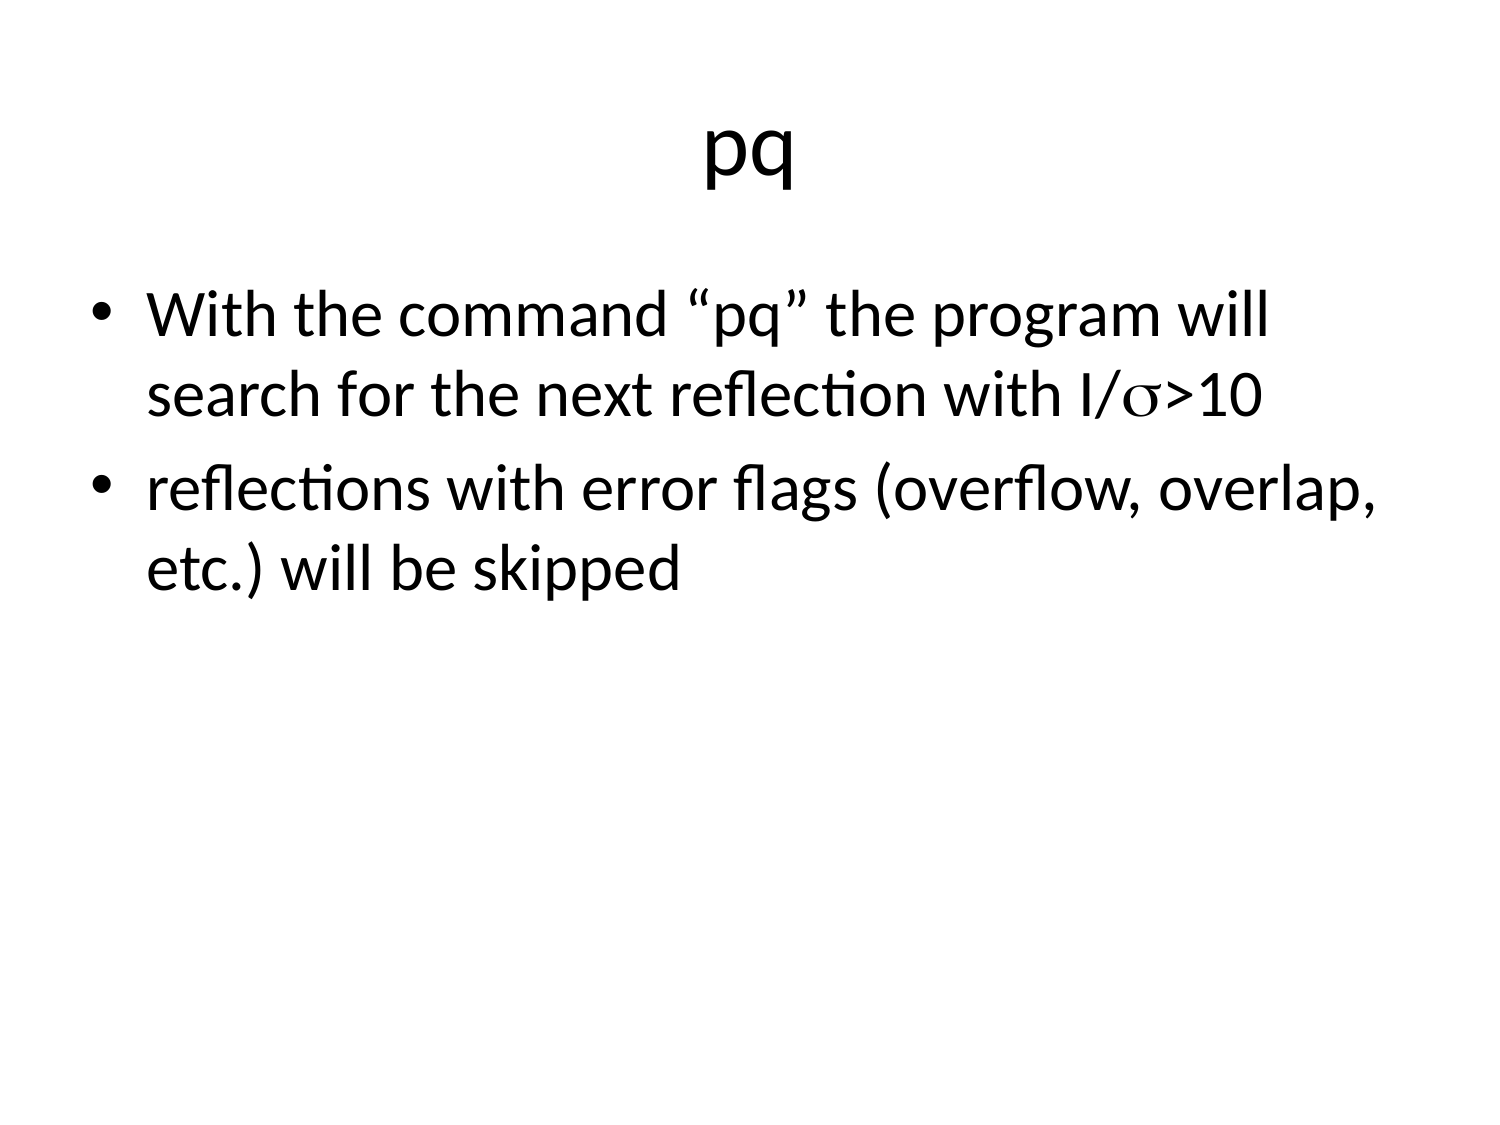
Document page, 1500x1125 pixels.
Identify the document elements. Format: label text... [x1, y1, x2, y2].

title pq [75, 45, 1425, 233]
list With the command “pq” the program will search for the next reflection with I/s>10 reflections with error flags (overflow, overlap, etc.) will be skipped [75, 262, 1425, 1005]
